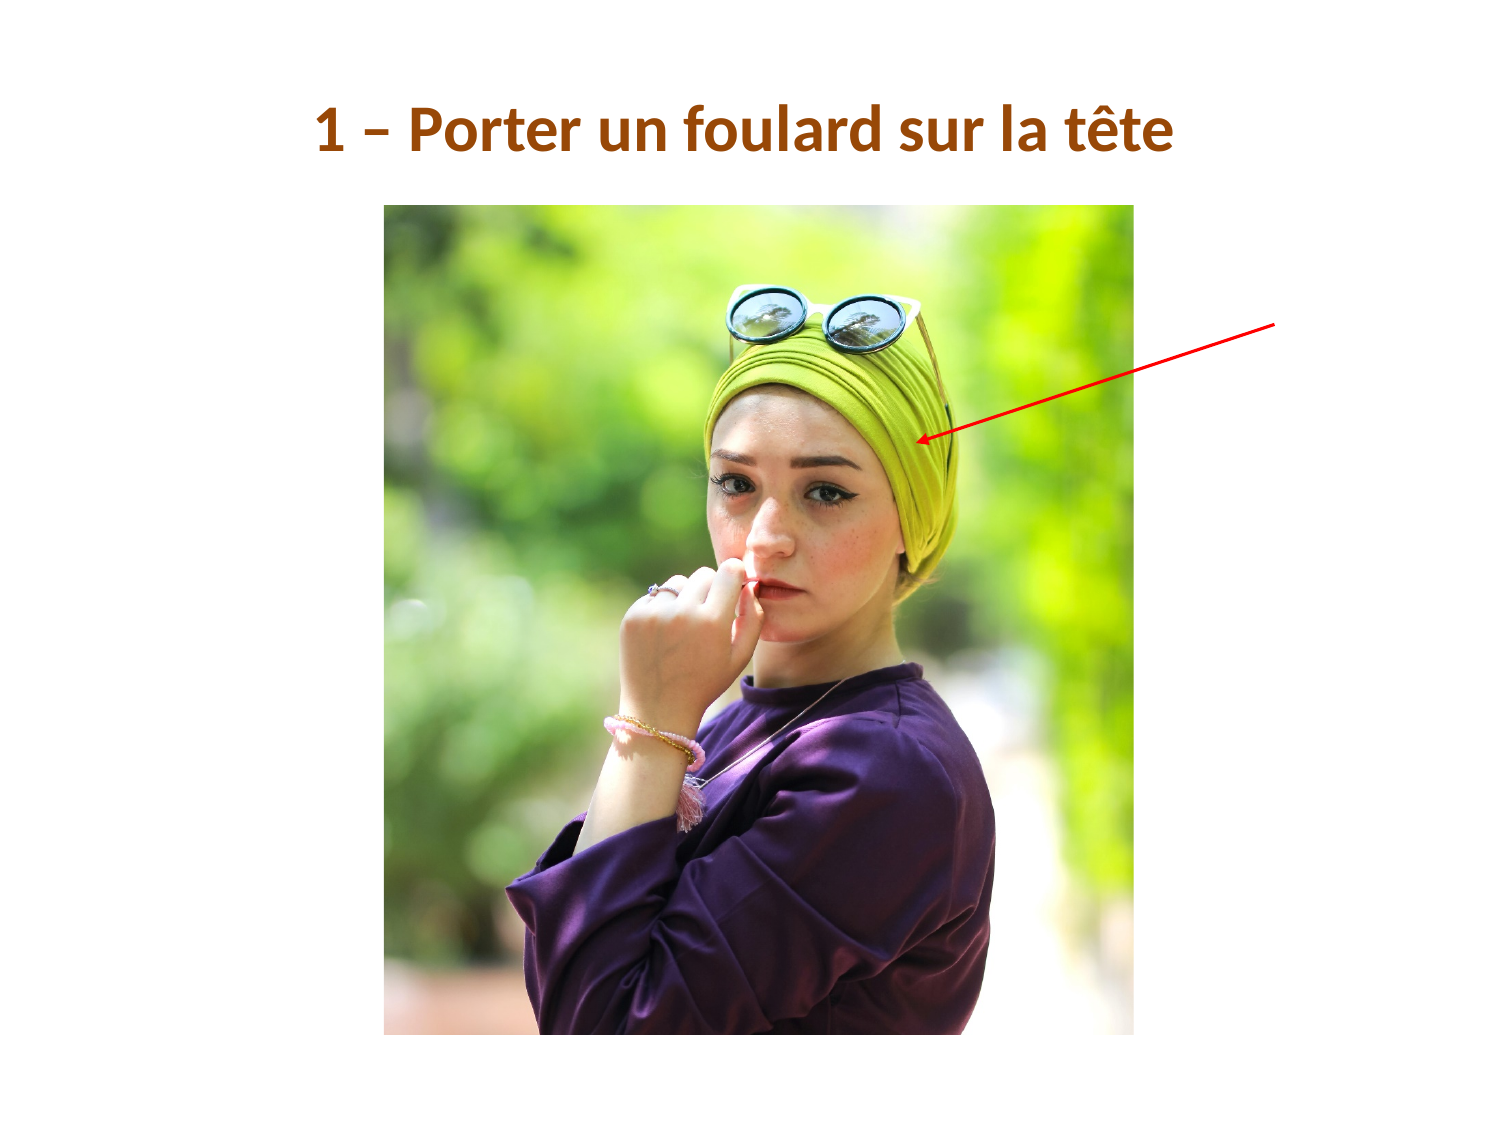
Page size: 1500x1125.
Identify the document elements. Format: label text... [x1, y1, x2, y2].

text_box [915, 324, 1275, 444]
picture [383, 205, 1134, 1035]
title 1 – Porter un foulard sur la tête [76, 42, 1427, 206]
